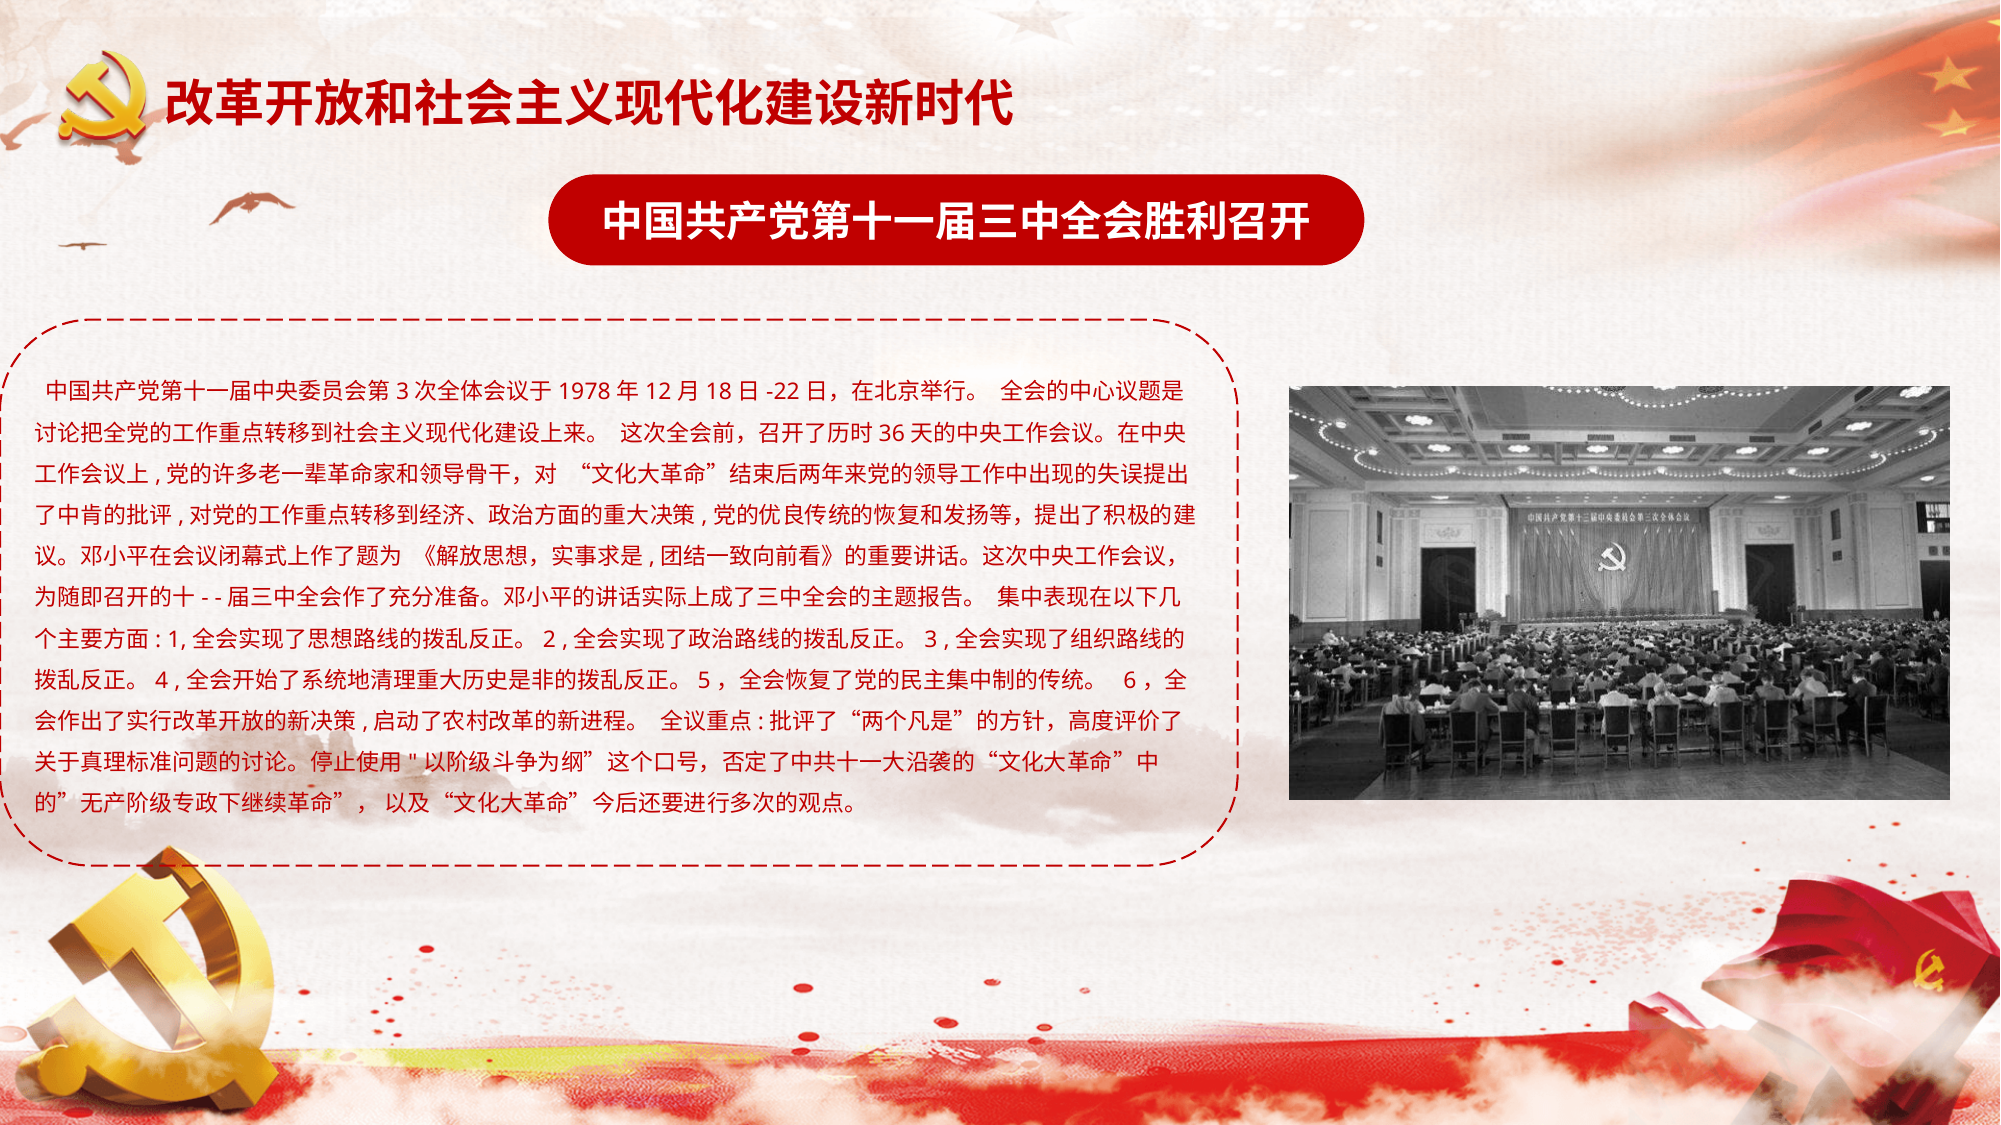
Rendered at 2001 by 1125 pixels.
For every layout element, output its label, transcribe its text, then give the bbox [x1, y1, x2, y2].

picture [0, 0, 2000, 1125]
text_box 中国共产党第十一届三中全会胜利召开 [547, 173, 1366, 267]
text_box 中国共产党第十一届中央委员会第3次全体会议于1978年12月18日-22日，在北京举行。 全会的中心议题是讨论把全党的工作重点转移到社会主义现代化建设上来。 这次全会前，召开了历时36天的中央工作会议。在中央工作会议上,党的许多老一辈革命家和领导骨干，对 “文化大革命”结束后两年来党的领导工作中出现的失误提出了中肯的批评,对党的工作重点转移到经济、政治方面的重大决策,党的优良传统的恢复和发扬等，提出了积极的建议。邓小平在会议闭幕式上作了题为 《解放思想，实事求是,团结一致向前看》的重要讲话。这次中央工作会议，为随即召开的十- -届三中全会作了充分准备。邓小平的讲话实际上成了三中全会的主题报告。 集中表现在以下几个主要方面: 1,全会实现了思想路线的拨乱反正。2 ,全会实现了政治路线的拨乱反正。3 ,全会实现了组织路线的拨乱反正。4 ,全会开始了系统地清理重大历史是非的拨乱反正。5，全会恢复了党的民主集中制的传统。 6，全会作出了实行改革开放的新决策,启动了农村改革的新进程。 全议重点:批评了“两个凡是”的方针，高度评价了关于真理标准问题的讨论。停止使用"以阶级斗争为纲”这个口号，否定了中共十一大沿袭的“文化大革命”中的”无产阶级专政下继续革命”， 以及“文化大革命”今后还要进行多次的观点。 [19, 356, 1218, 824]
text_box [54, 50, 1055, 150]
text_box [0, 318, 1239, 867]
